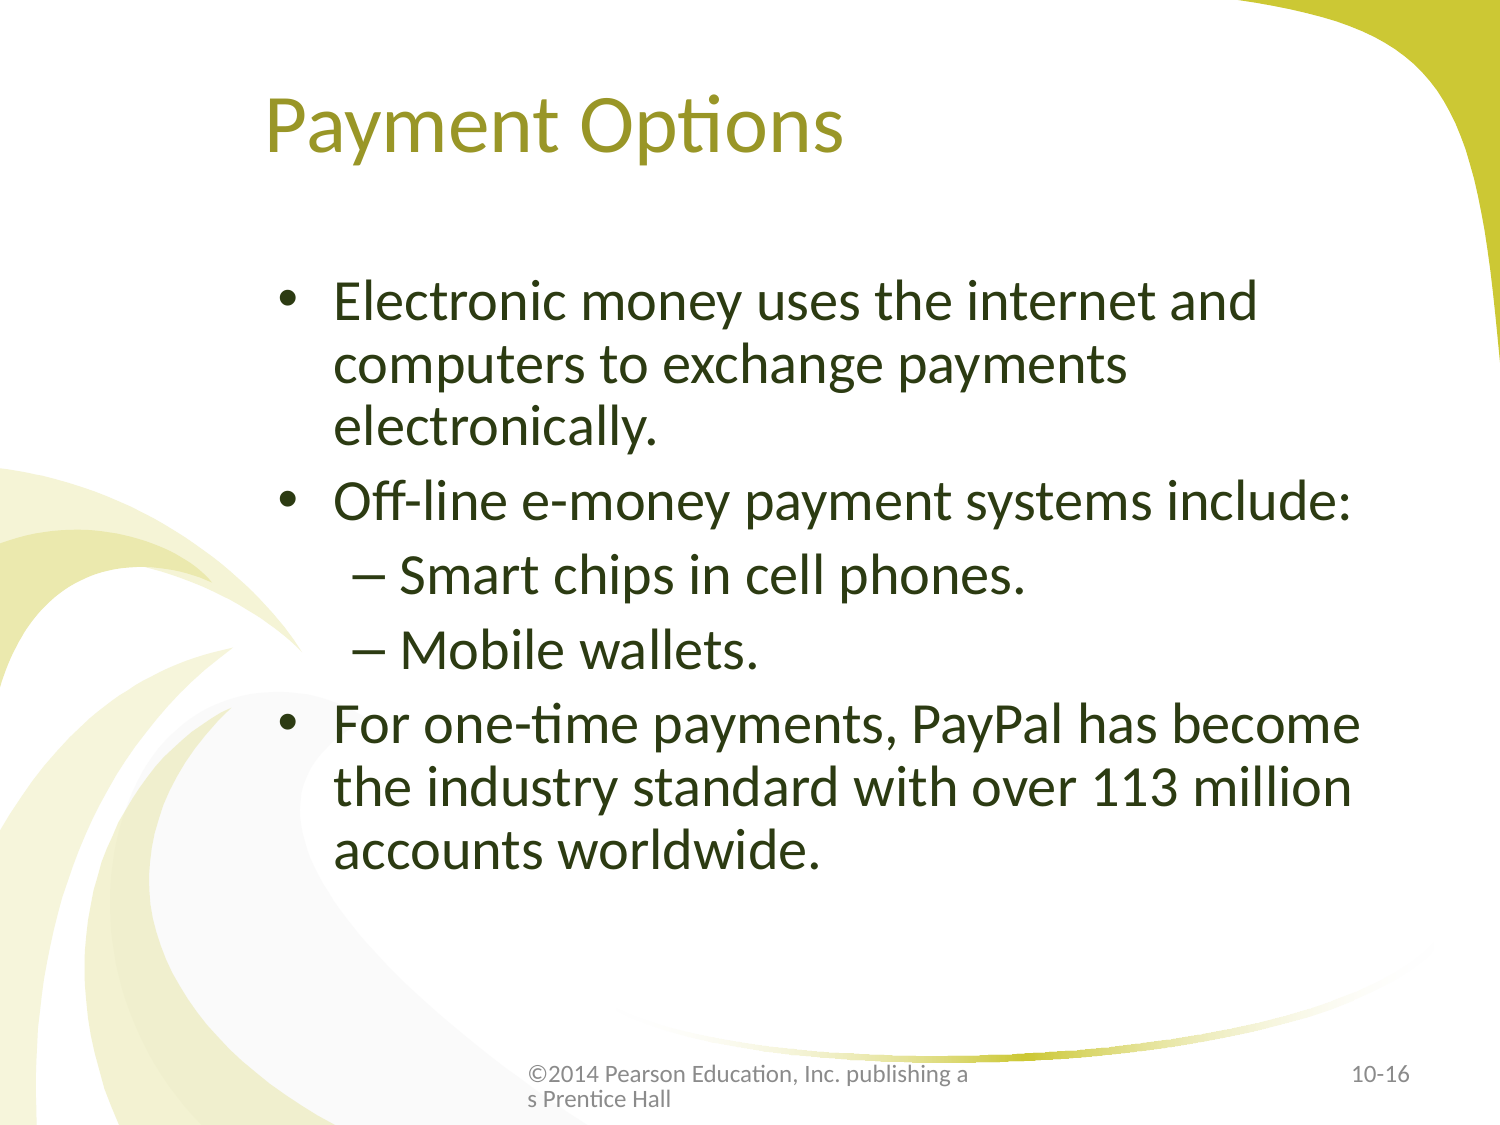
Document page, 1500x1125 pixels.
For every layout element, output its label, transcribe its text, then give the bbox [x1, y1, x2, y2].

list Electronic money uses the internet and computers to exchange payments electronically. Off-line e-money payment systems include: Smart chips in cell phones. Mobile wallets. For one-time payments, PayPal has become the industry standard with over 113 million accounts worldwide. [262, 262, 1438, 1000]
title Payment Options [249, 37, 1438, 200]
footer ©2014 Pearson Education, Inc. publishing as Prentice Hall [512, 1042, 988, 1103]
slide_number 10-16 [1074, 1042, 1425, 1103]
